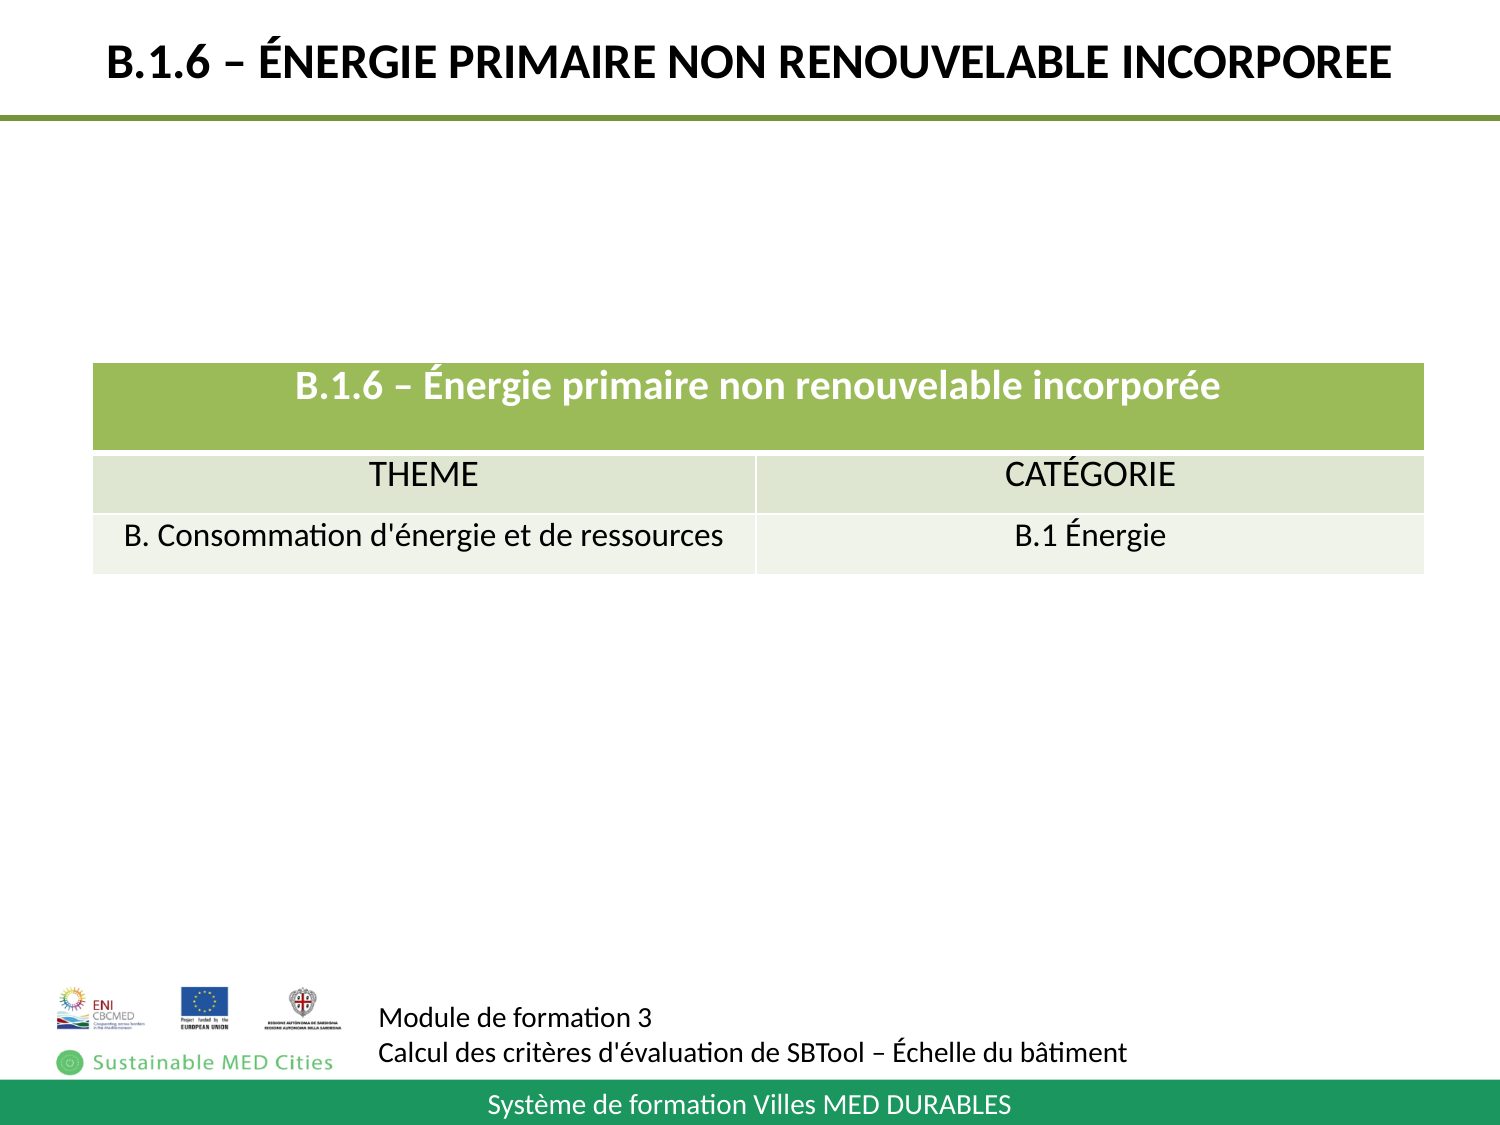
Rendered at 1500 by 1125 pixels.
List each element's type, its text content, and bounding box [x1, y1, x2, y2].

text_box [0, 972, 1500, 1125]
table_cell CATÉGORIE [757, 456, 1424, 513]
table_cell B. Consommation d'énergie et de ressources [93, 515, 755, 574]
title B.1.6 – ÉNERGIE PRIMAIRE NON RENOUVELABLE INCORPOREE [0, 0, 1500, 117]
table_cell B.1 Énergie [757, 515, 1424, 574]
list [43, 262, 1425, 944]
table_cell THEME [93, 456, 755, 513]
table_header B.1.6 – Énergie primaire non renouvelable incorporée [93, 363, 1424, 450]
